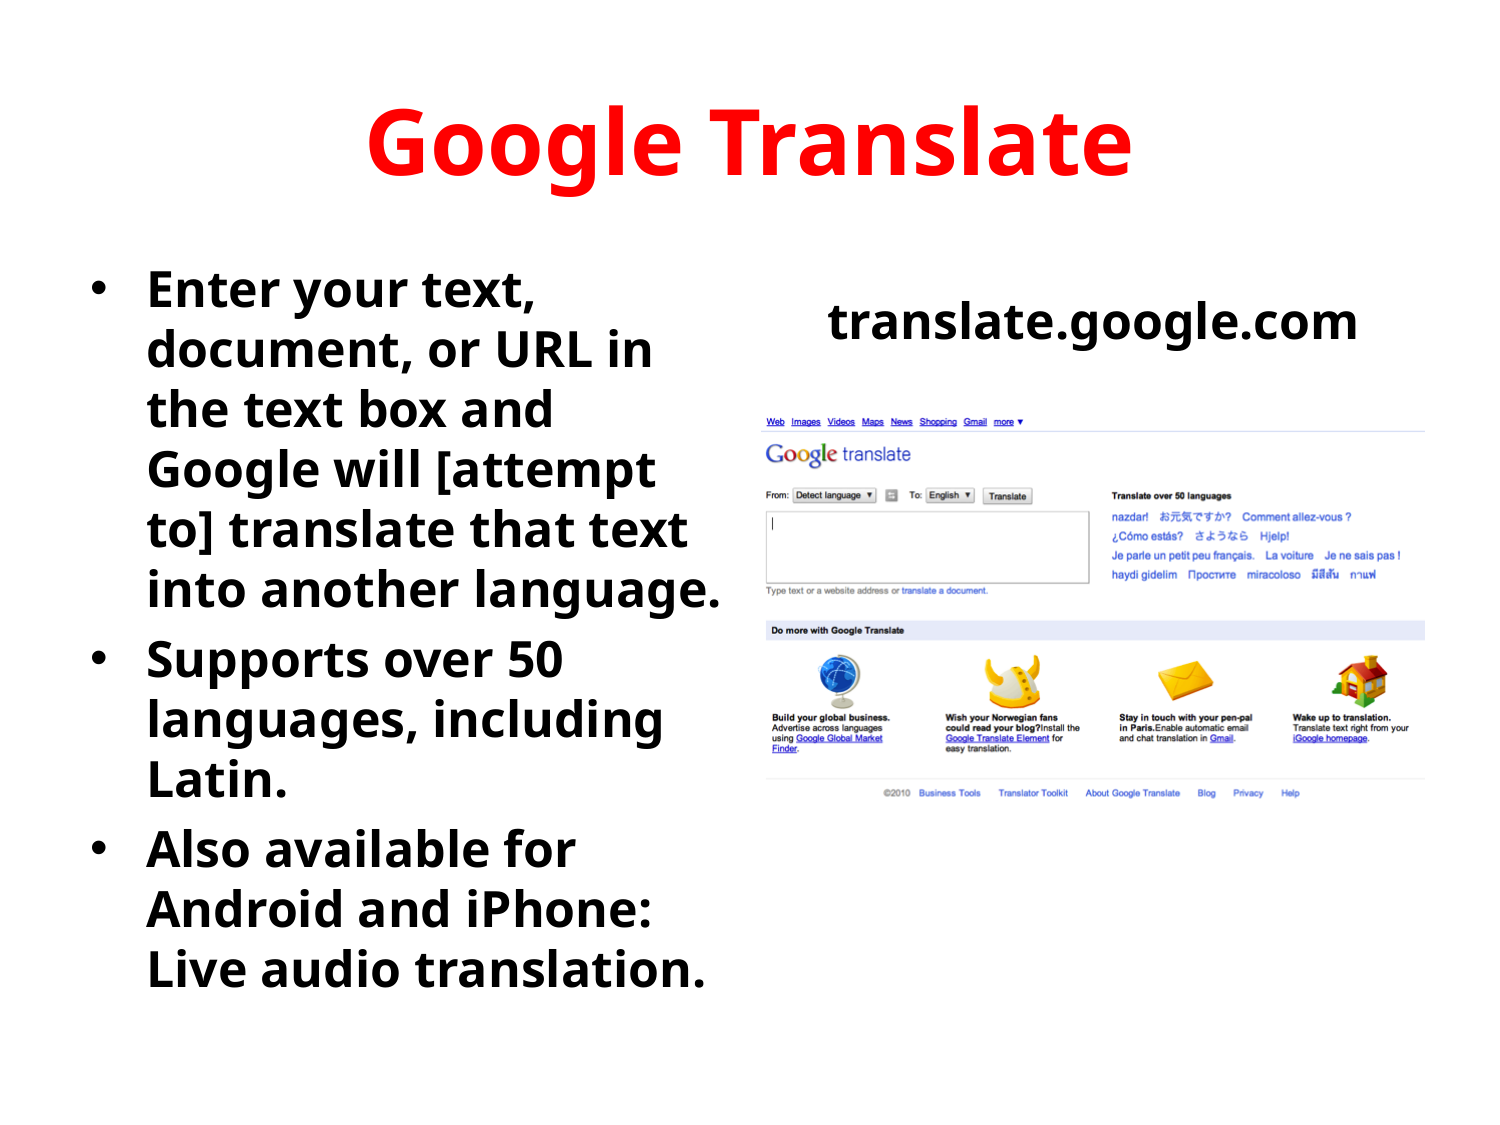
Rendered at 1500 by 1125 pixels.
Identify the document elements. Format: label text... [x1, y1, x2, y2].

list translate.google.com [761, 251, 1425, 356]
list Enter your text, document, or URL in the text box and Google will [attempt to] translate that text into another language. Supports over 50 languages, including Latin. Also available for Android and iPhone: Live audio translation. [75, 249, 738, 1005]
title Google Translate [75, 45, 1425, 233]
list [761, 356, 1426, 1006]
